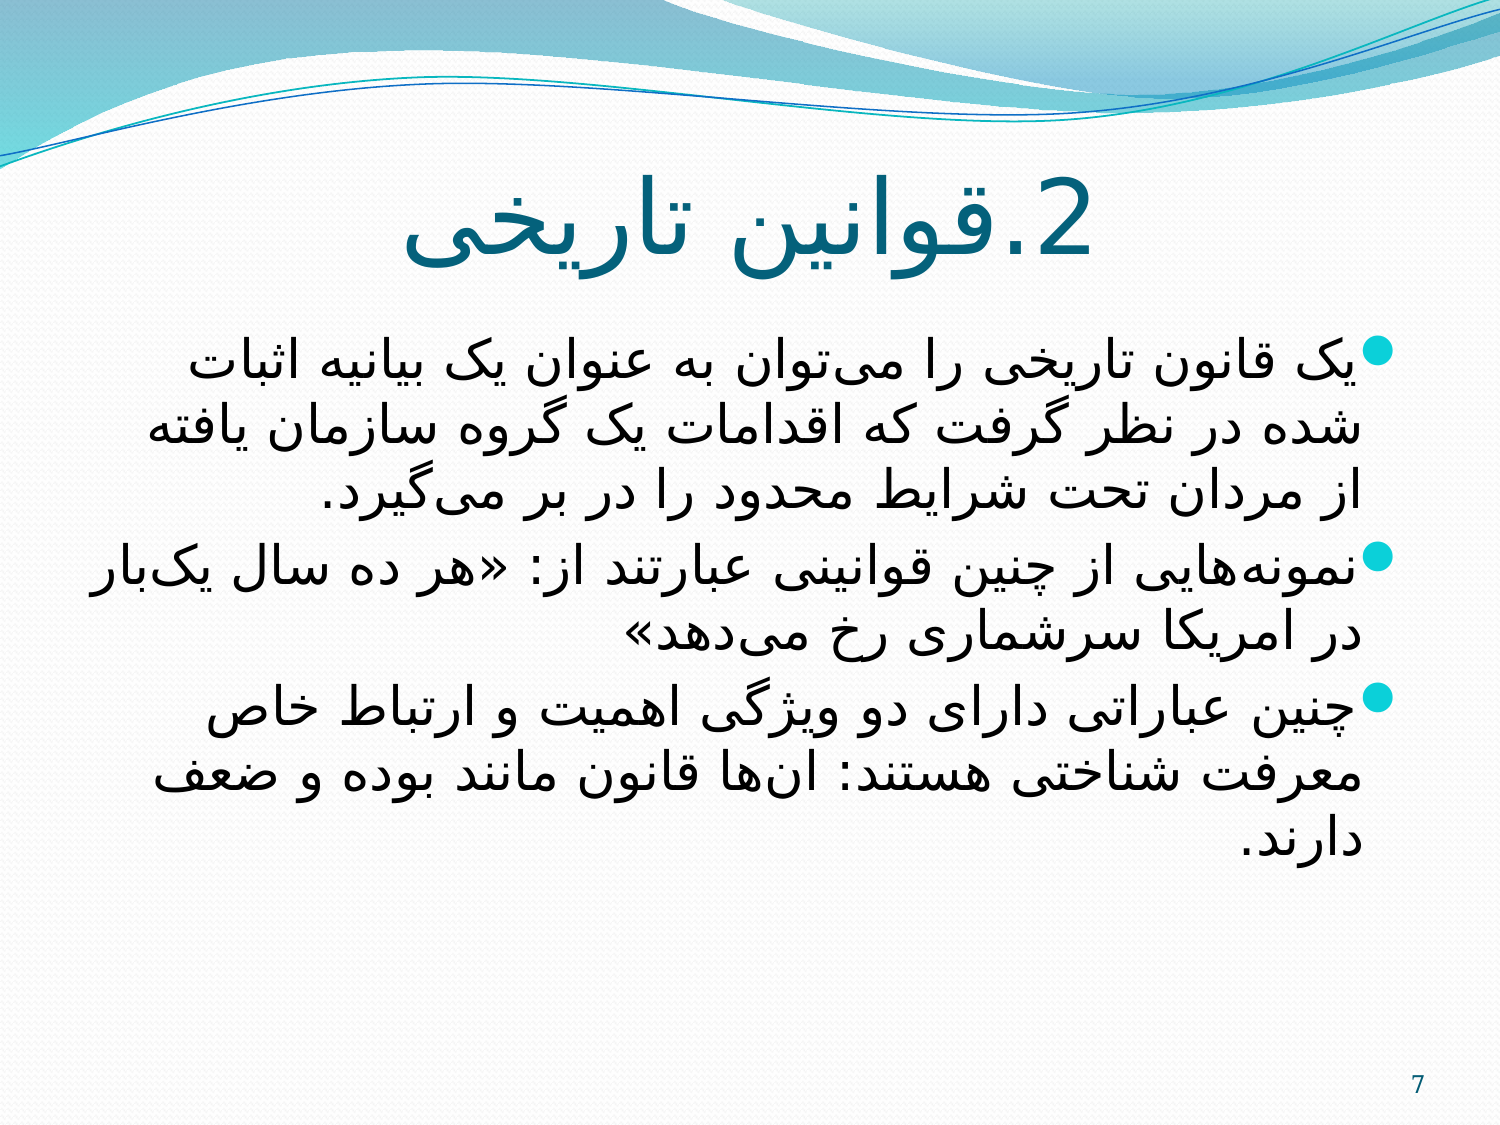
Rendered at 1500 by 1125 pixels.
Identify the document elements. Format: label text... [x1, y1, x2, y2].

list یک قانون تاریخی را می‌توان به عنوان یک بیانیه اثبات شده در نظر گرفت که اقدامات یک گروه سازمان یافته از مردان تحت شرایط محدود را در بر می‌گیرد. نمونه‌هایی از چنین قوانینی عبارتند از: «هر ده سال یک‌بار در امریکا سرشماری رخ می‌دهد» چنین عباراتی دارای دو ویژگی اهمیت و ارتباط خاص معرفت شناختی هستند: ان‌ها قانون مانند بوده و ضعف دارند. [75, 317, 1425, 1038]
title 2.قوانین تاریخی [75, 115, 1425, 303]
slide_number 7 [1299, 1042, 1425, 1103]
